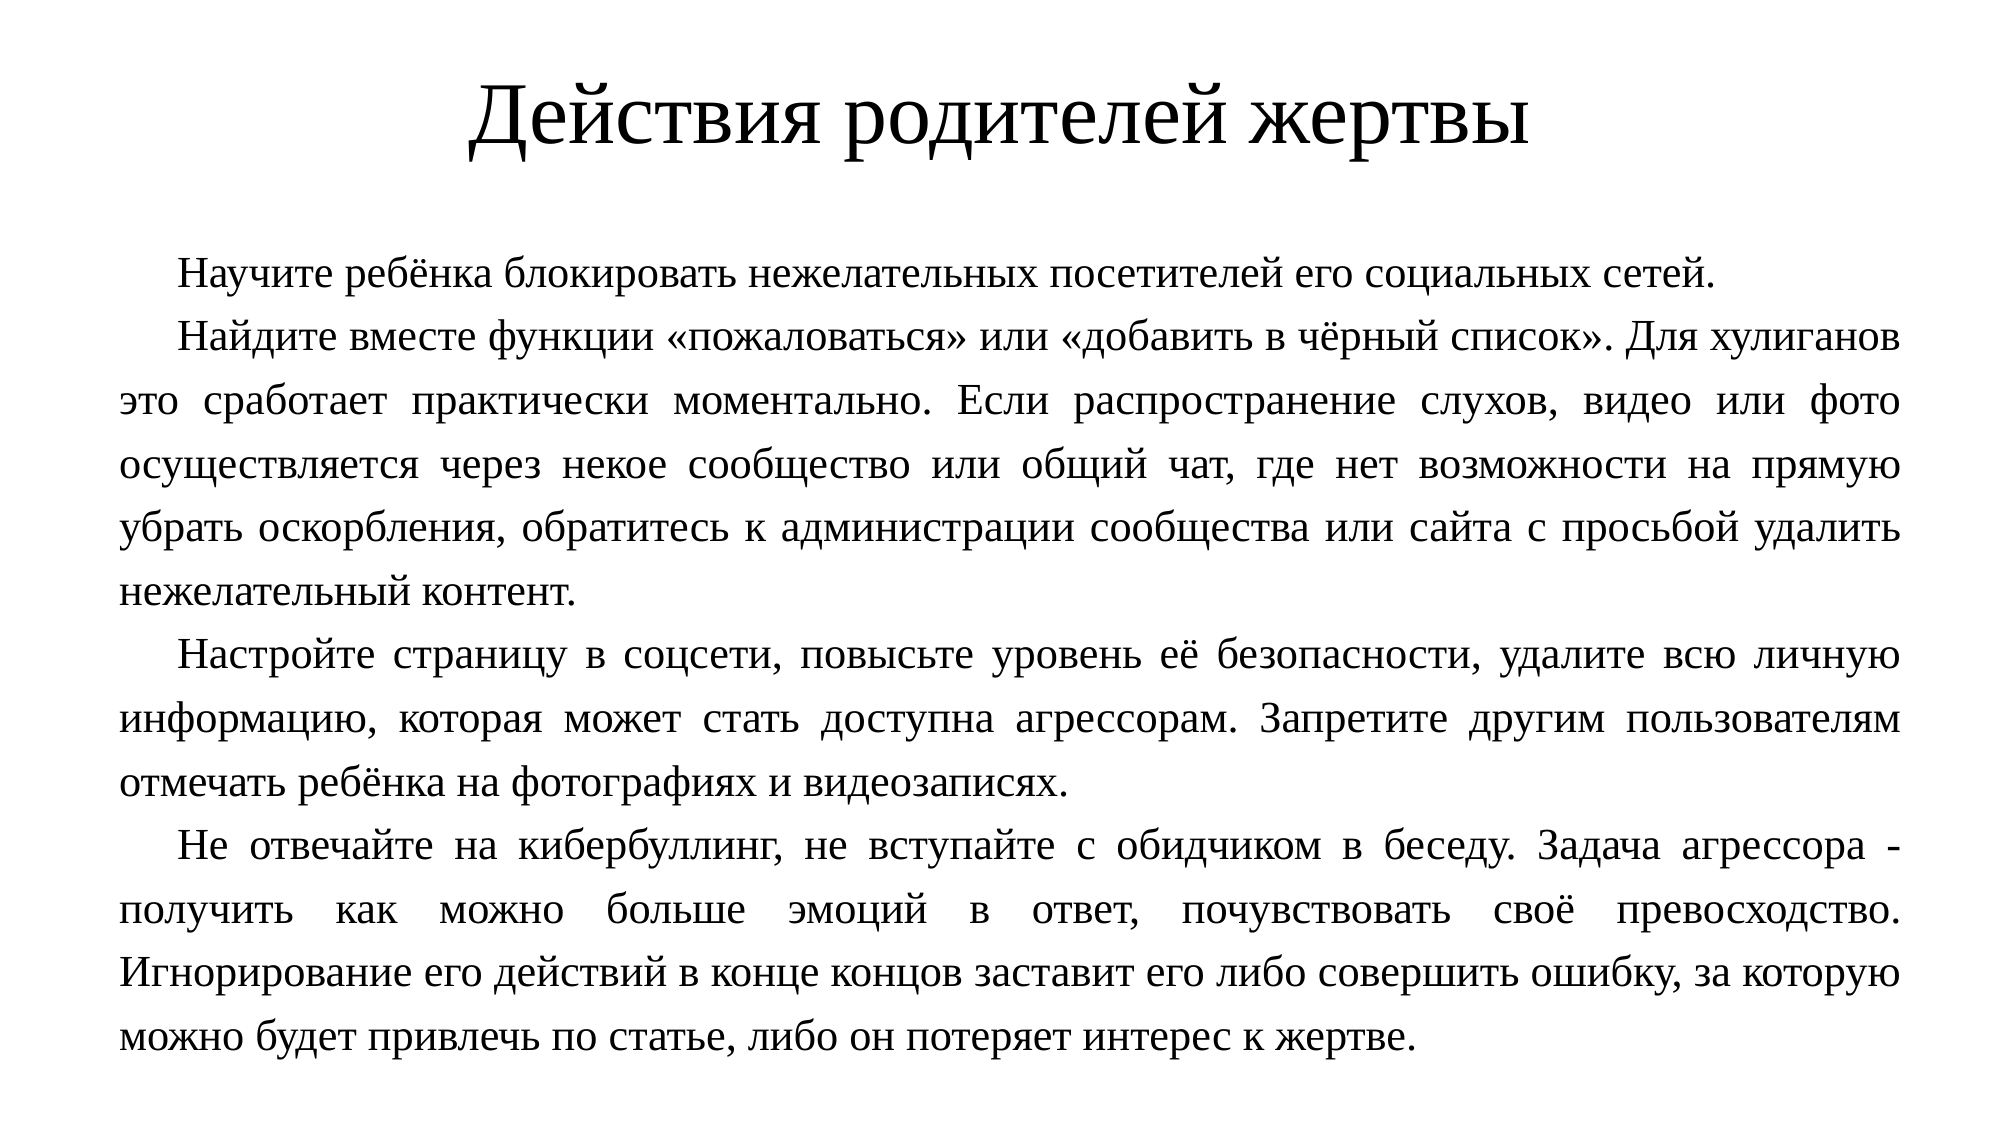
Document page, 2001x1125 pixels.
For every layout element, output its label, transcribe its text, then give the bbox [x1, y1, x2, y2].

list Научите ребёнка блокировать нежелательных посетителей его социальных сетей. Найдите вместе функции «пожаловаться» или «добавить в чёрный список». Для хулиганов это сработает практически моментально. Если распространение слухов, видео или фото осуществляется через некое сообщество или общий чат, где нет возможности на прямую убрать оскорбления, обратитесь к администрации сообщества или сайта с просьбой удалить нежелательный контент. Настройте страницу в соцсети, повысьте уровень её безопасности, удалите всю личную информацию, которая может стать доступна агрессорам. Запретите другим пользователям отмечать ребёнка на фотографиях и видеозаписях. Не отвечайте на кибербуллинг, не вступайте с обидчиком в беседу. Задача агрессора - получить как можно больше эмоций в ответ, почувствовать своё превосходство. Игнорирование его действий в конце концов заставит его либо совершить ошибку, за которую можно будет привлечь по статье, либо он потеряет интерес к жертве. [104, 224, 1919, 1125]
title Действия родителей жертвы [137, 59, 1863, 171]
